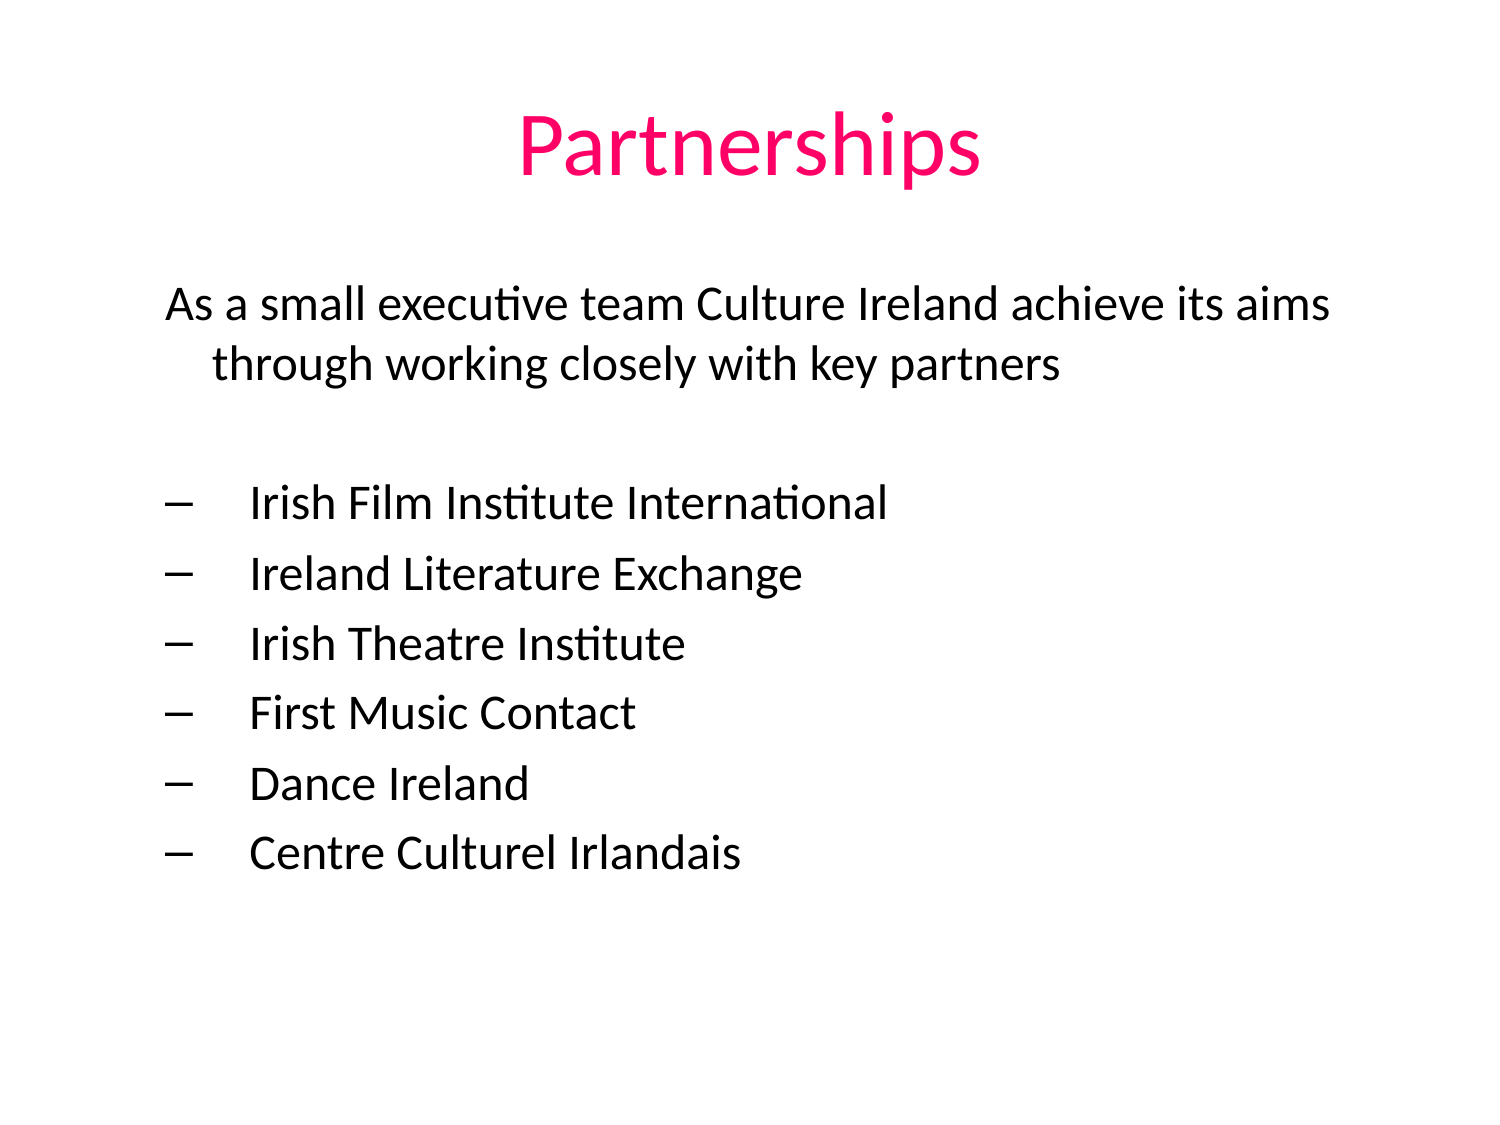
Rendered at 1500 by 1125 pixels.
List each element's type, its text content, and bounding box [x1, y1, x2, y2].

title Partnerships [75, 45, 1425, 233]
list As a small executive team Culture Ireland achieve its aims through working closely with key partners Irish Film Institute International Ireland Literature Exchange Irish Theatre Institute First Music Contact Dance Ireland Centre Culturel Irlandais [75, 262, 1425, 1005]
